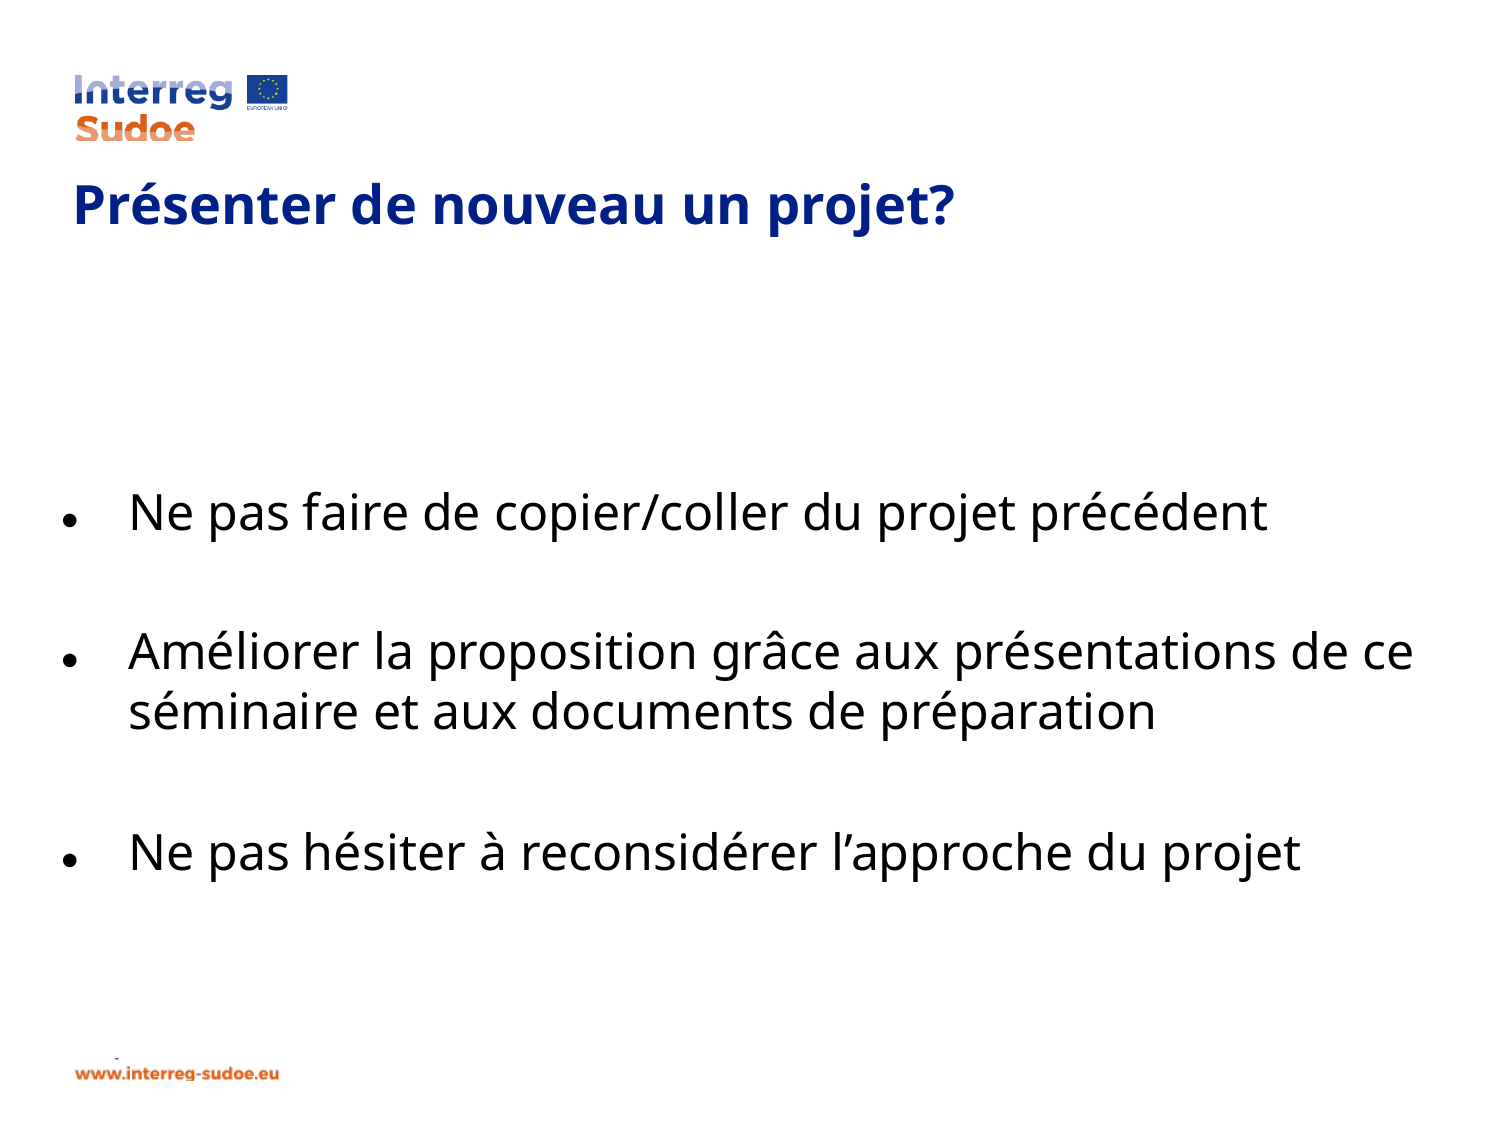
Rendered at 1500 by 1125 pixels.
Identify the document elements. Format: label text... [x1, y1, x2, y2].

title Présenter de nouveau un projet? [57, 162, 1438, 313]
list Ne pas faire de copier/coller du projet précédent Améliorer la proposition grâce aux présentations de ce séminaire et aux documents de préparation Ne pas hésiter à reconsidérer l’approche du projet [56, 312, 1438, 888]
